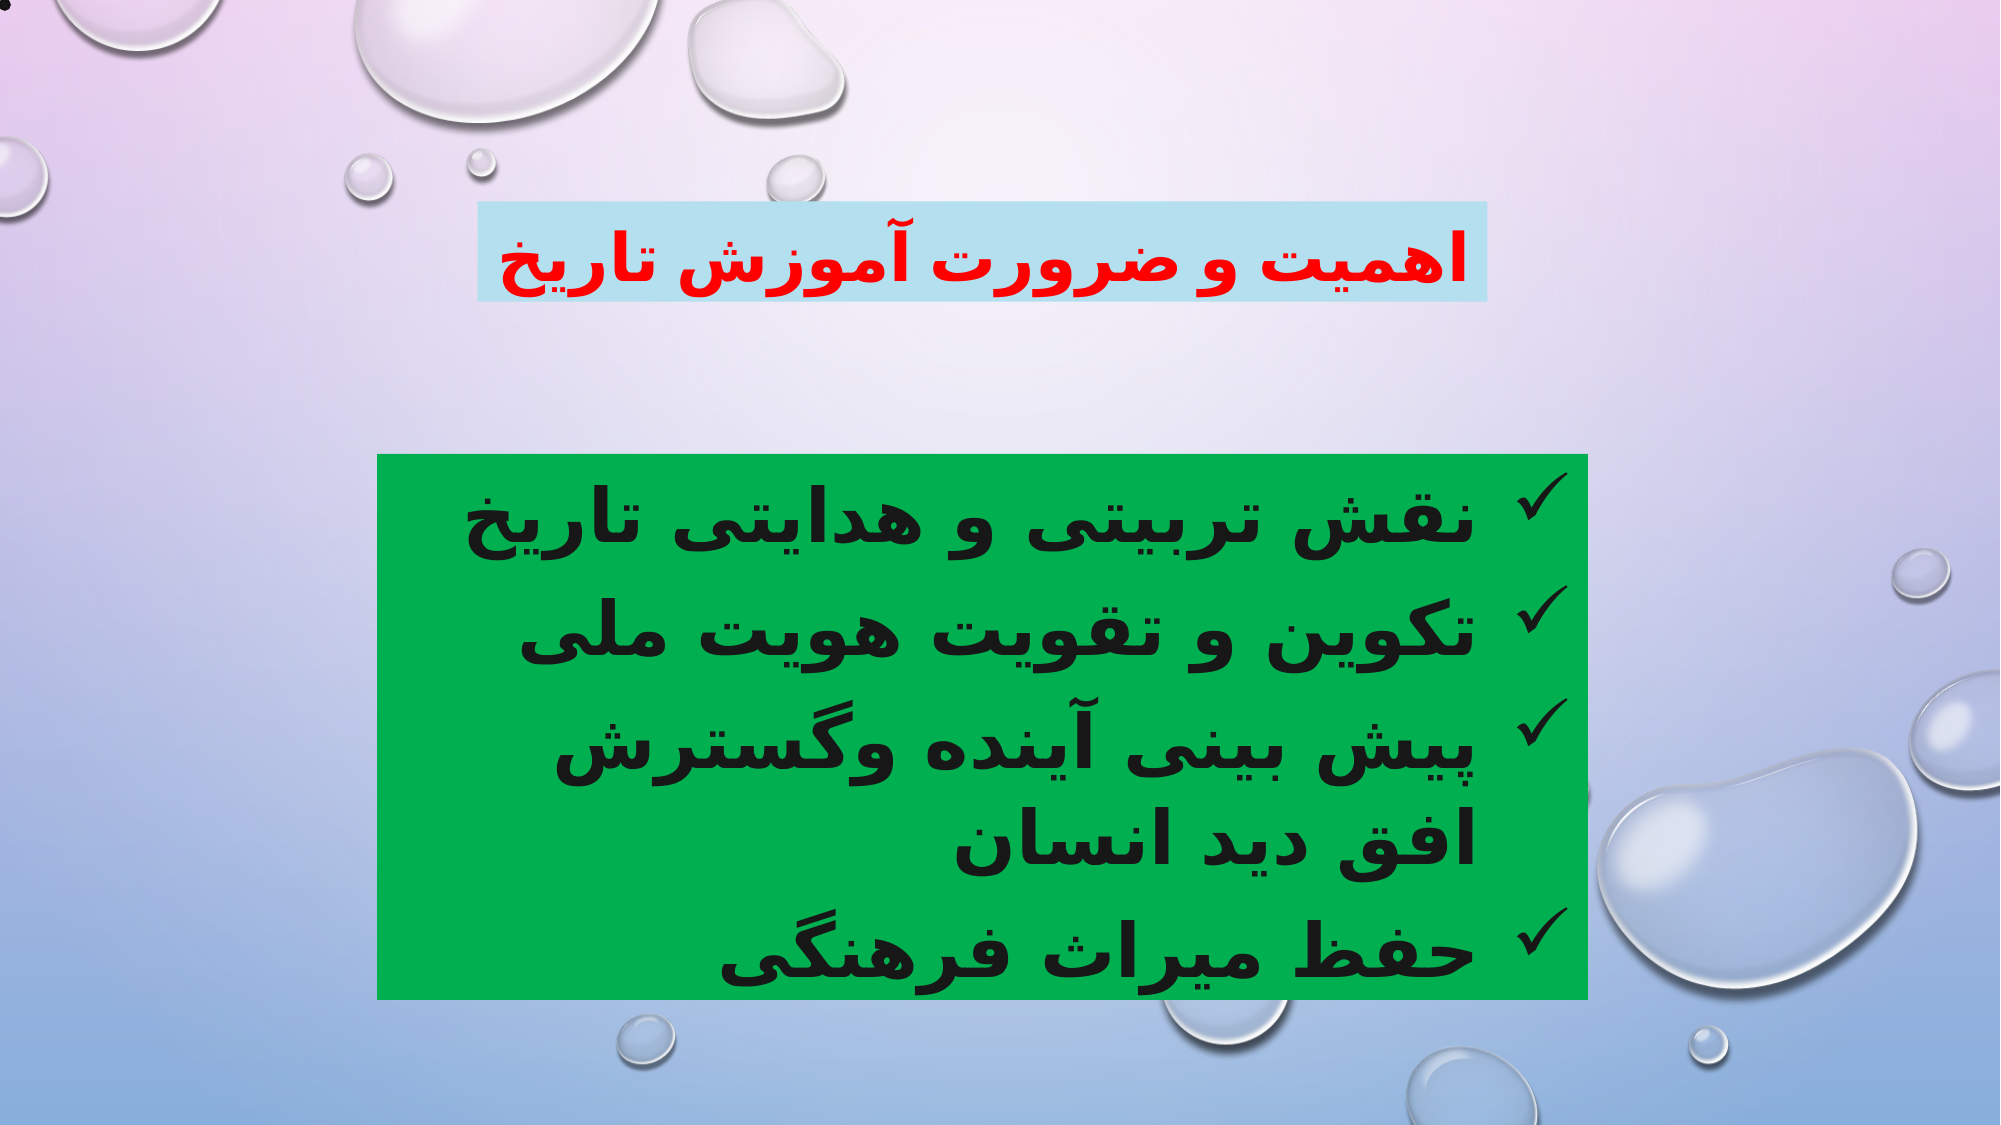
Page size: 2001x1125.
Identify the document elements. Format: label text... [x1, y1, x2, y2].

picture [0, 0, 2000, 1125]
text_box اهميت و ضرورت آموزش تاريخ [477, 201, 1488, 302]
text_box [0, 0, 10, 10]
text_box نقش تربيتی و هدايتی تاريخ تکوين و تقويت هويت ملی پيش بينی آينده وگسترش افق ديد انسان حفظ ميراث فرهنگی [377, 453, 1588, 1000]
